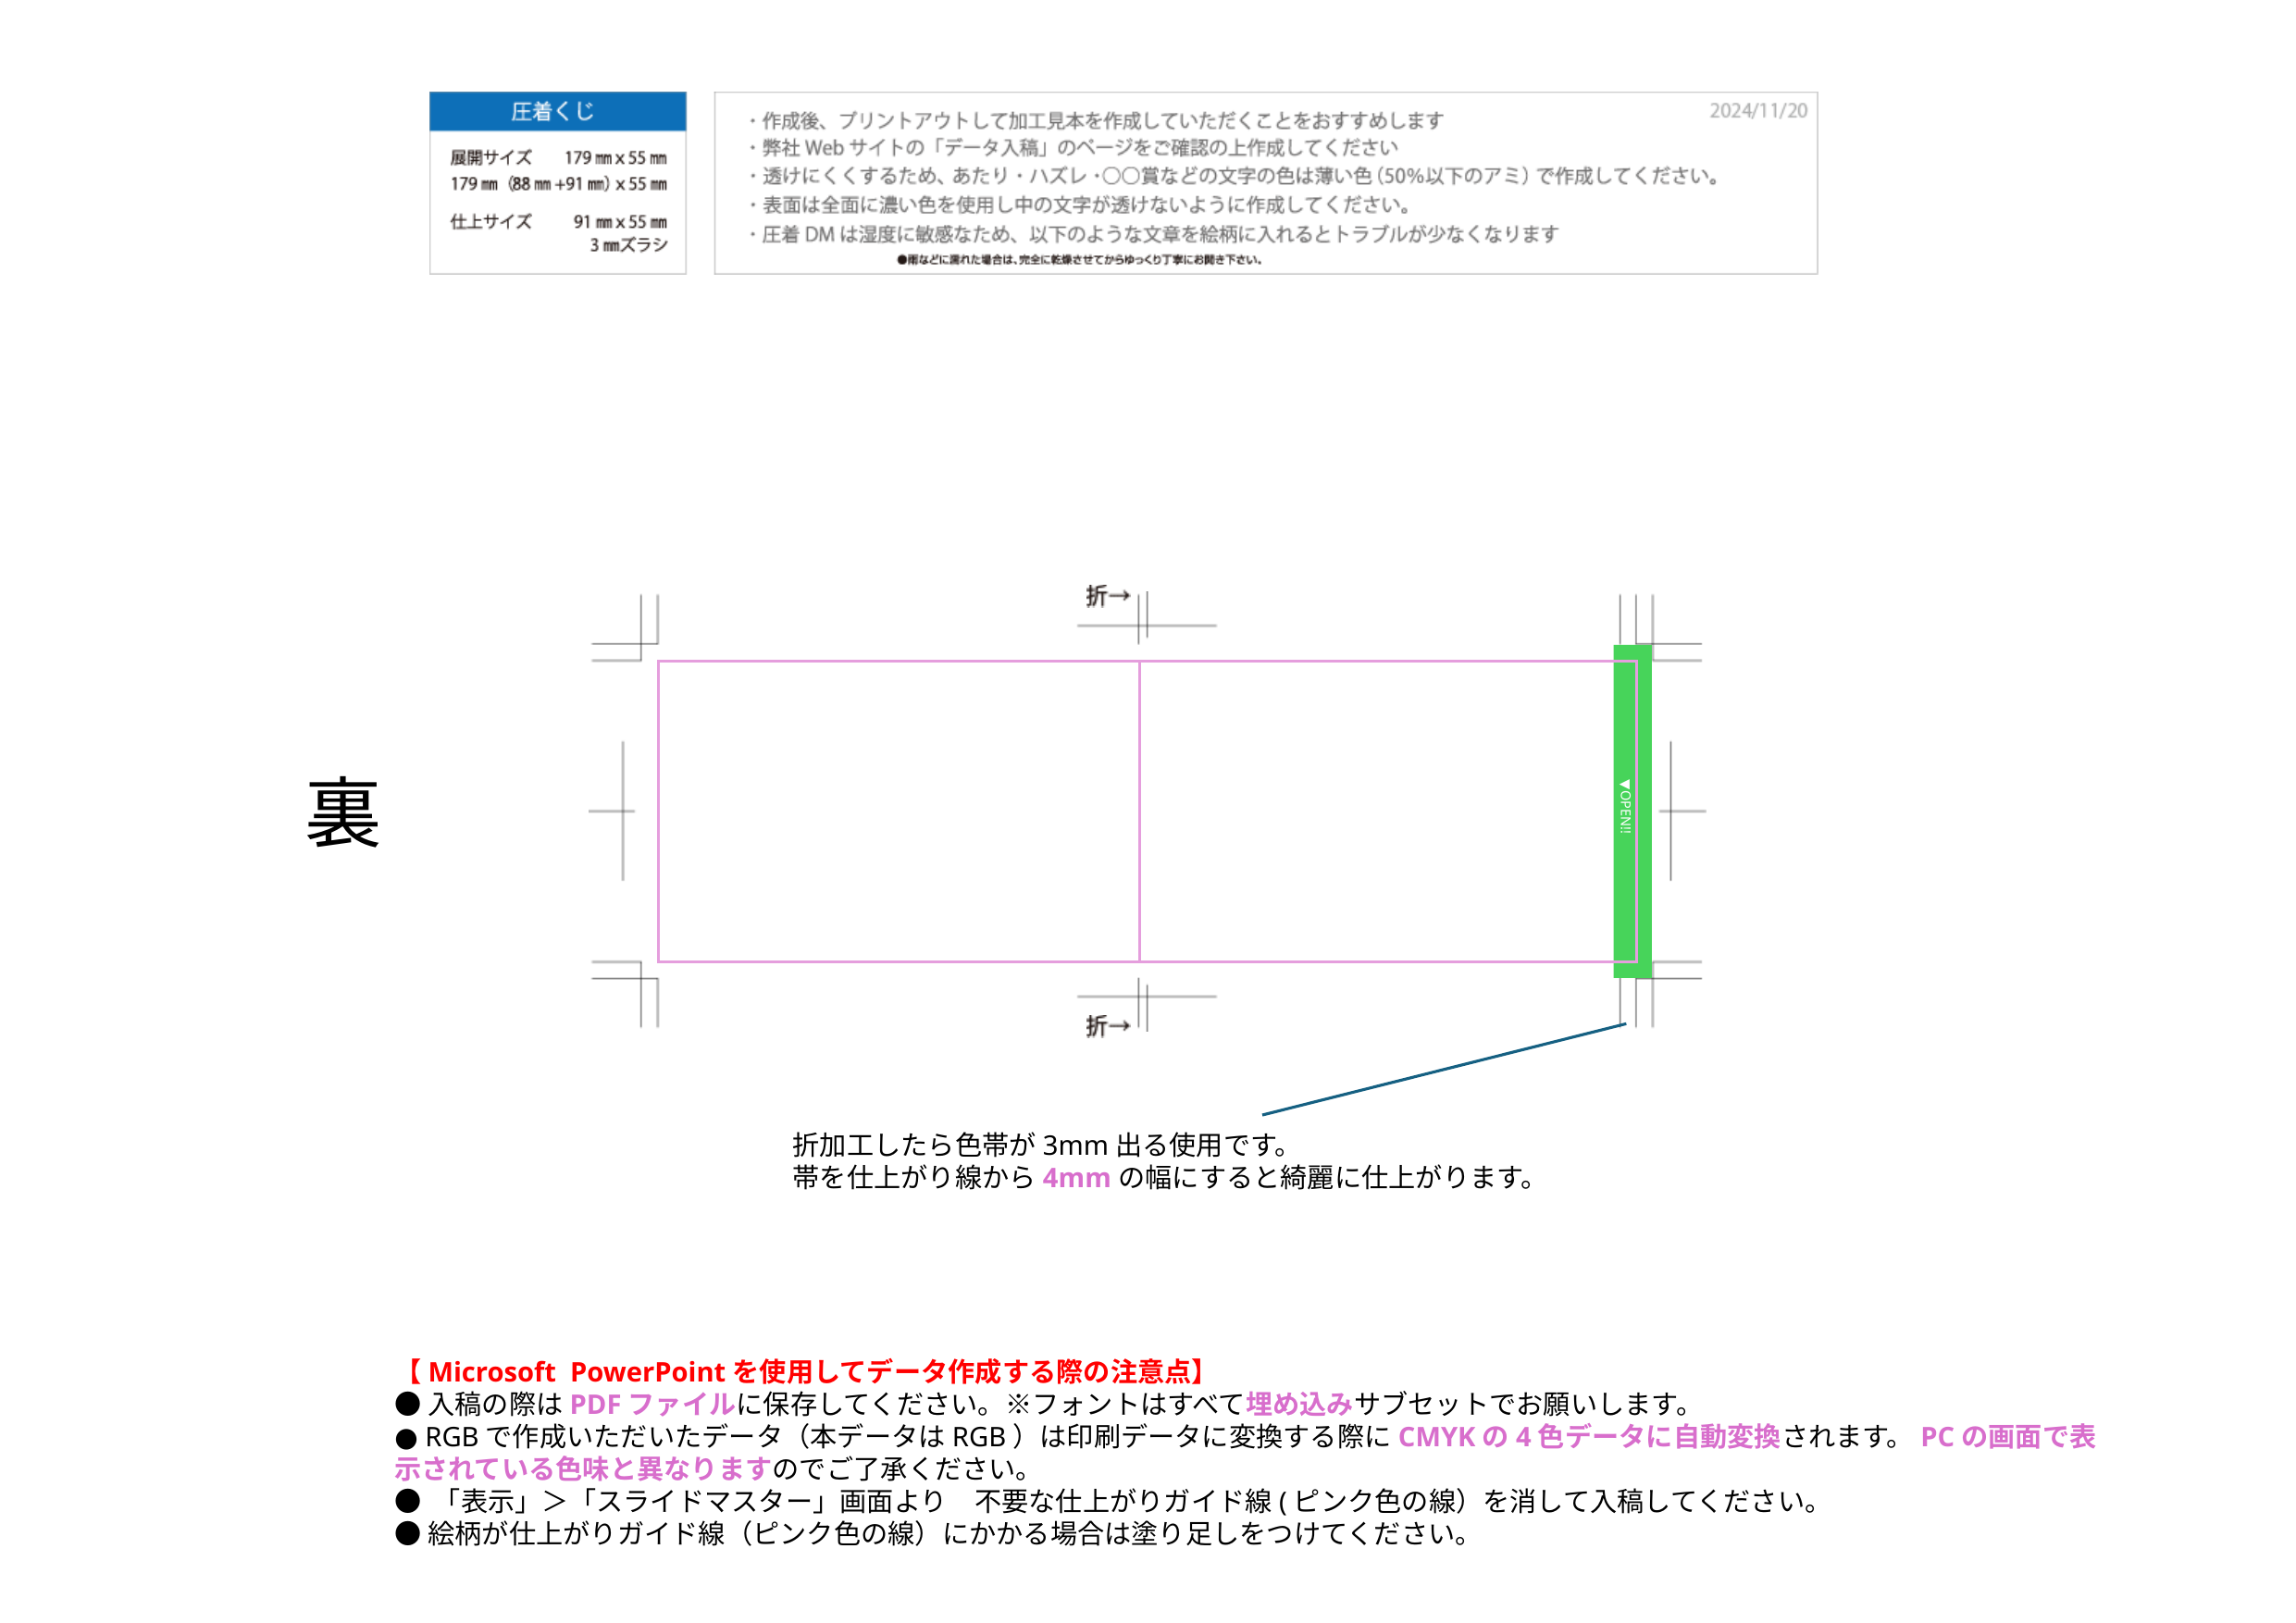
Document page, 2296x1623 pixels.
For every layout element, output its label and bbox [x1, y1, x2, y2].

picture [589, 585, 1706, 1038]
picture [429, 92, 1818, 275]
